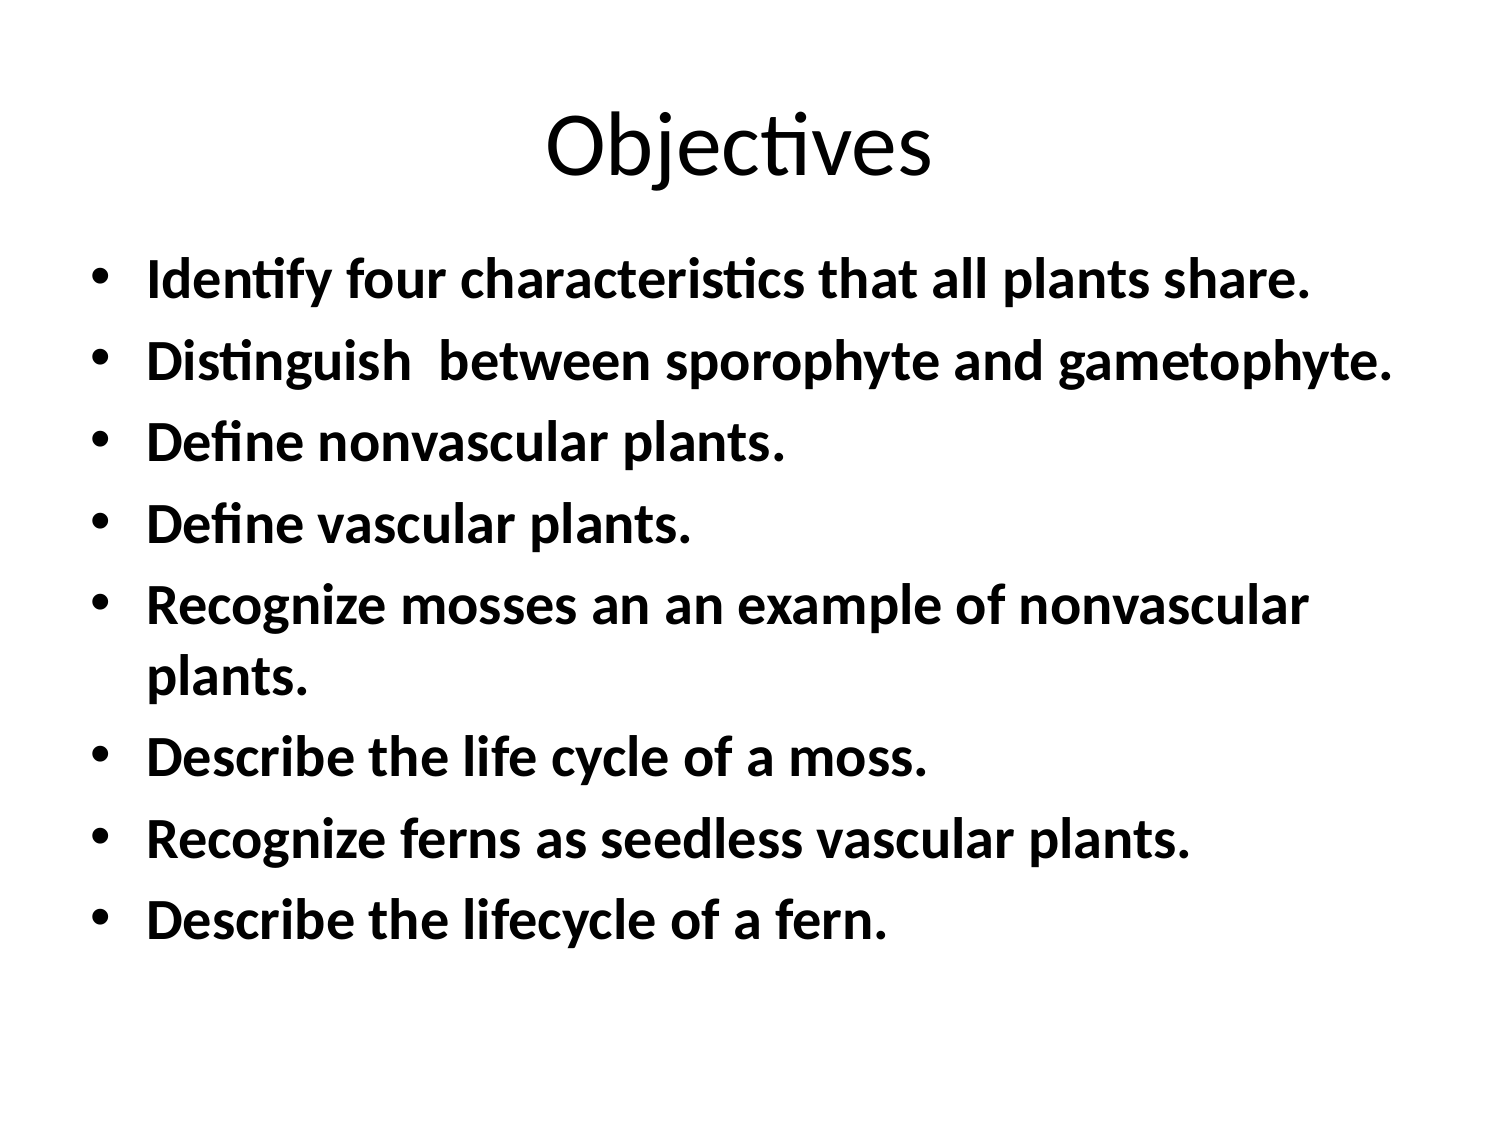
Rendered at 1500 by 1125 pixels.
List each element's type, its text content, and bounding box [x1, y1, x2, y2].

title Objectives [75, 45, 1425, 232]
list Identify four characteristics that all plants share. Distinguish between sporophyte and gametophyte. Define nonvascular plants. Define vascular plants. Recognize mosses an an example of nonvascular plants. Describe the life cycle of a moss. Recognize ferns as seedless vascular plants. Describe the lifecycle of a fern. [75, 232, 1425, 1083]
